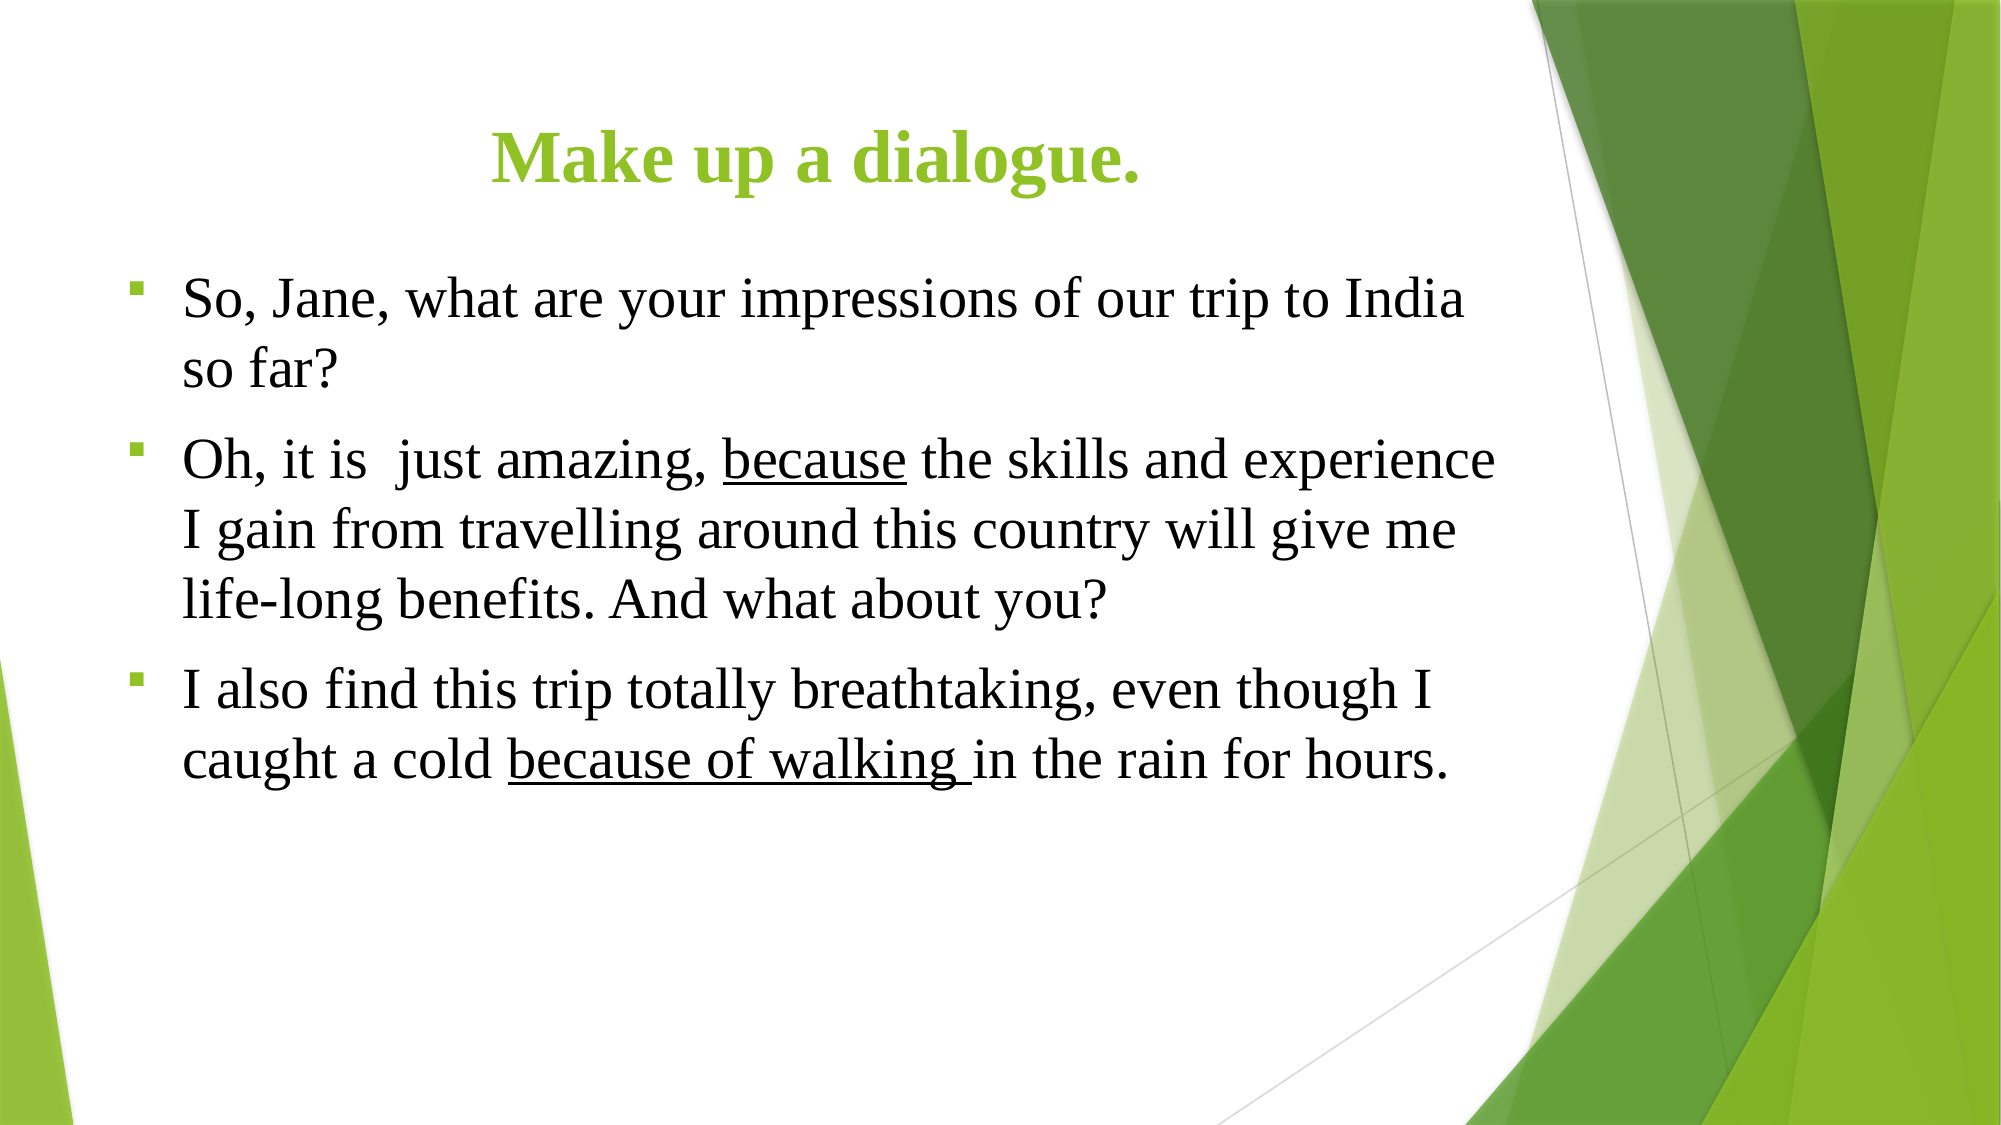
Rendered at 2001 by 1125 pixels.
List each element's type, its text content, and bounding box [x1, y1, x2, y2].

list So, Jane, what are your impressions of our trip to India so far? Oh, it is just amazing, because the skills and experience I gain from travelling around this country will give me life-long benefits. And what about you? I also find this trip totally breathtaking, even though I caught a cold because of walking in the rain for hours. [111, 252, 1522, 991]
title Make up a dialogue. [111, 99, 1522, 231]
